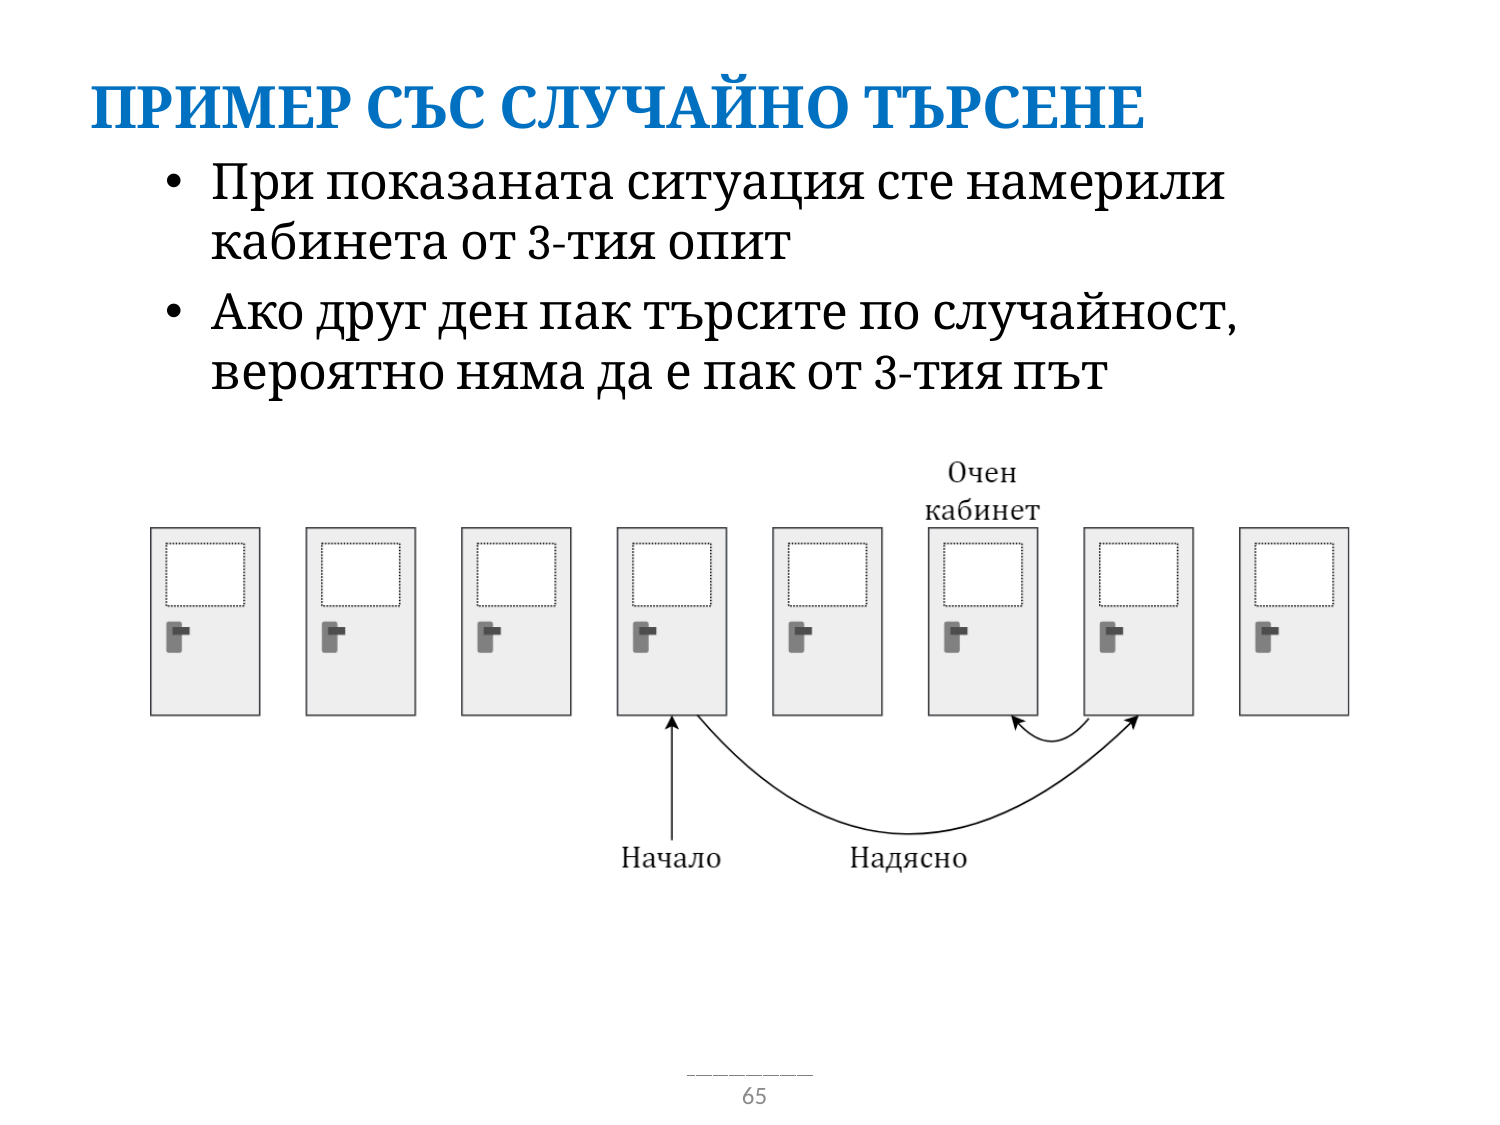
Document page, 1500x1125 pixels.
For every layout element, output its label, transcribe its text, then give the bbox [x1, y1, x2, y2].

picture [149, 449, 1351, 904]
slide_number 65 [579, 1065, 930, 1125]
list Пример със случайно търсене При показаната ситуация сте намерили кабинета от 3-тия опит Ако друг ден пак търсите по случайност, вероятно няма да е пак от 3-тия път [75, 62, 1450, 1063]
